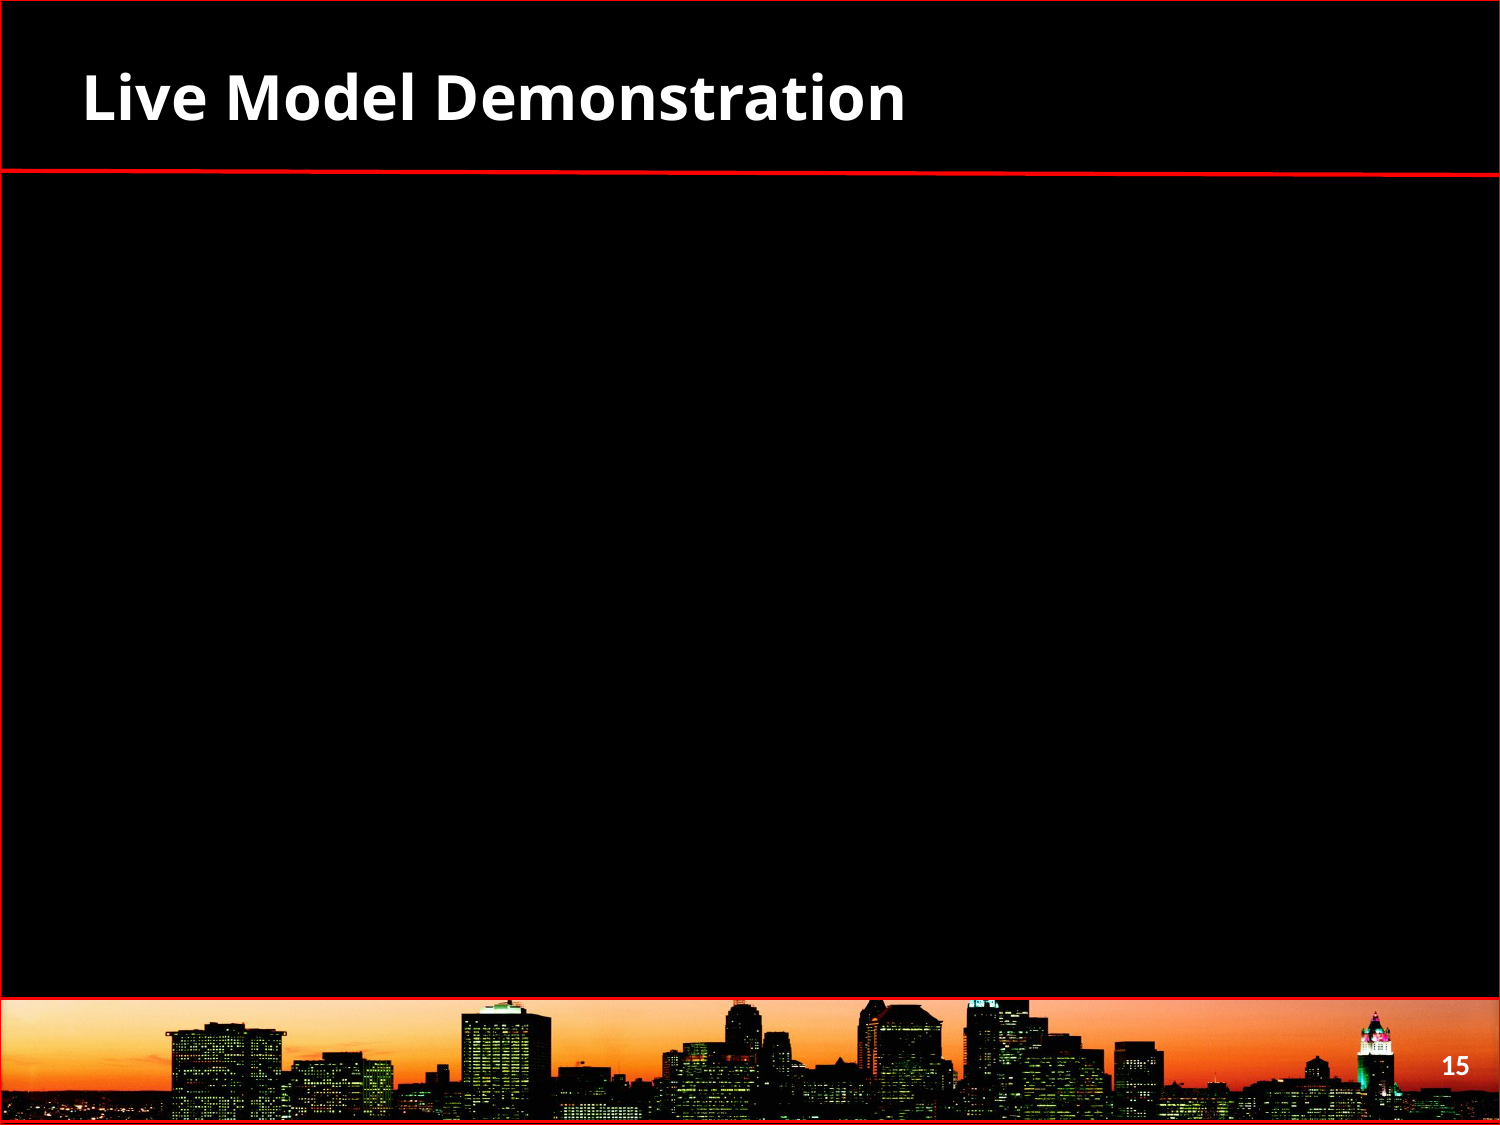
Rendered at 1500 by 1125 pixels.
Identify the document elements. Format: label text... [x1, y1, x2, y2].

picture [1, 1000, 1499, 1120]
title Live Model Demonstration [66, 45, 1417, 146]
